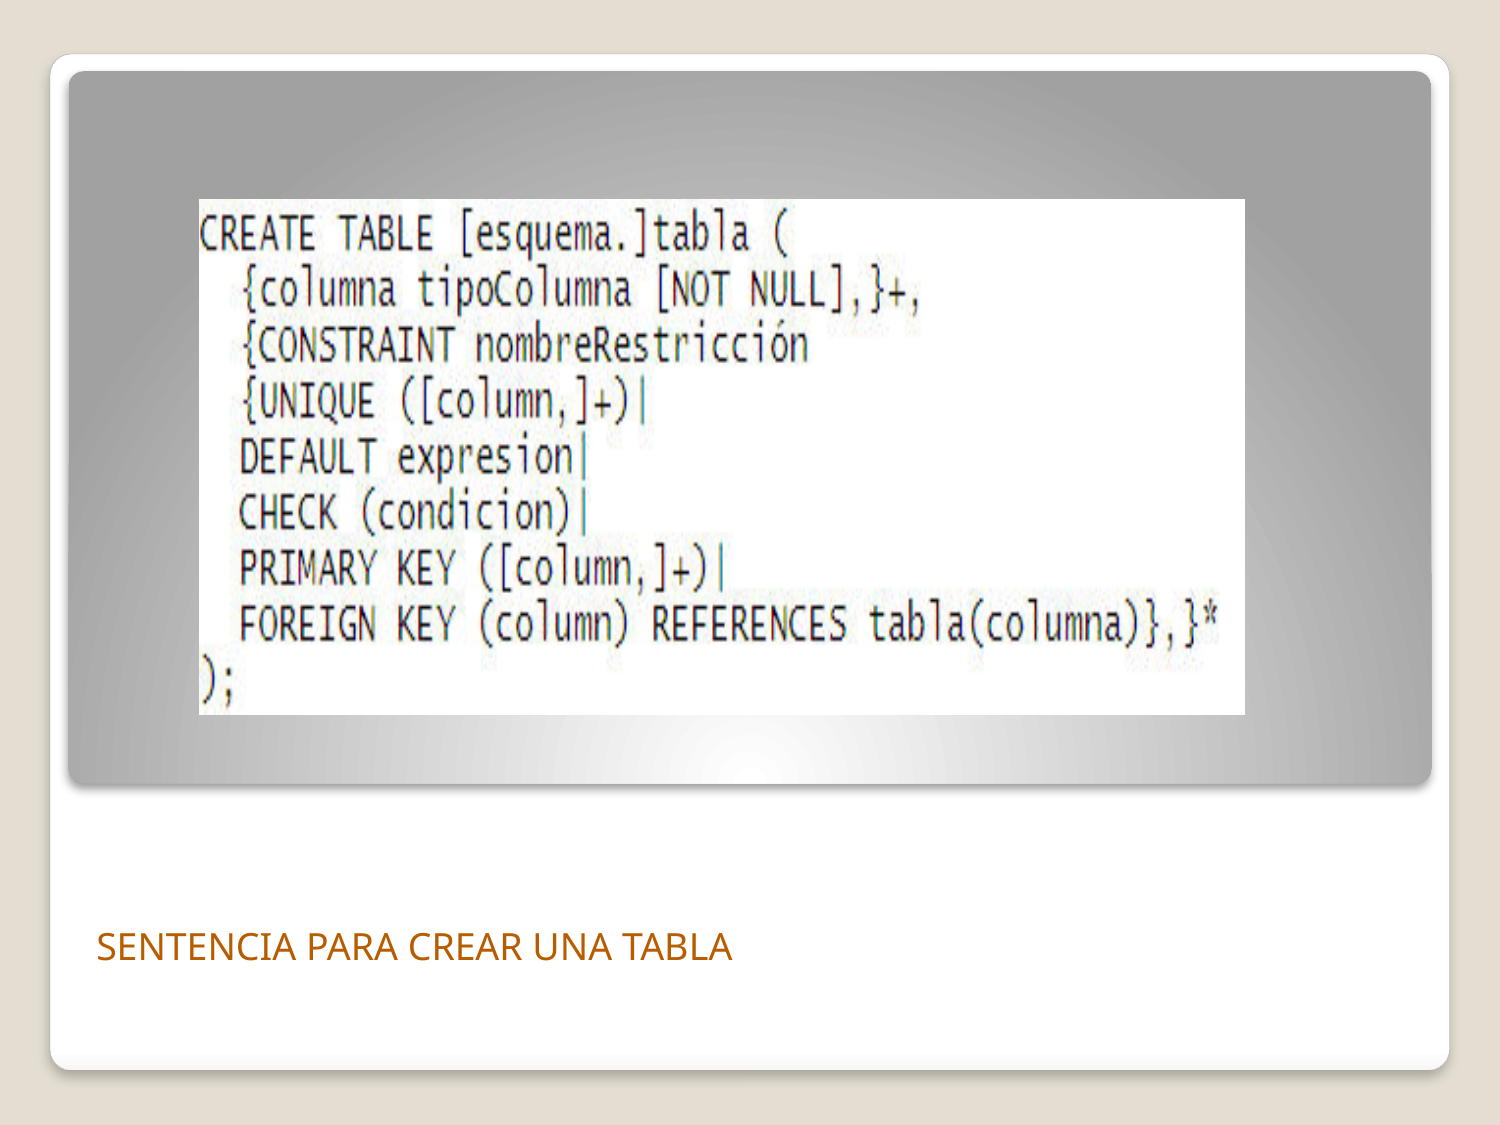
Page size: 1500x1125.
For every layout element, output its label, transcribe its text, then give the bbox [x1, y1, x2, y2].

list SENTENCIA PARA CREAR UNA TABLA [76, 922, 1420, 992]
picture [198, 198, 1245, 716]
